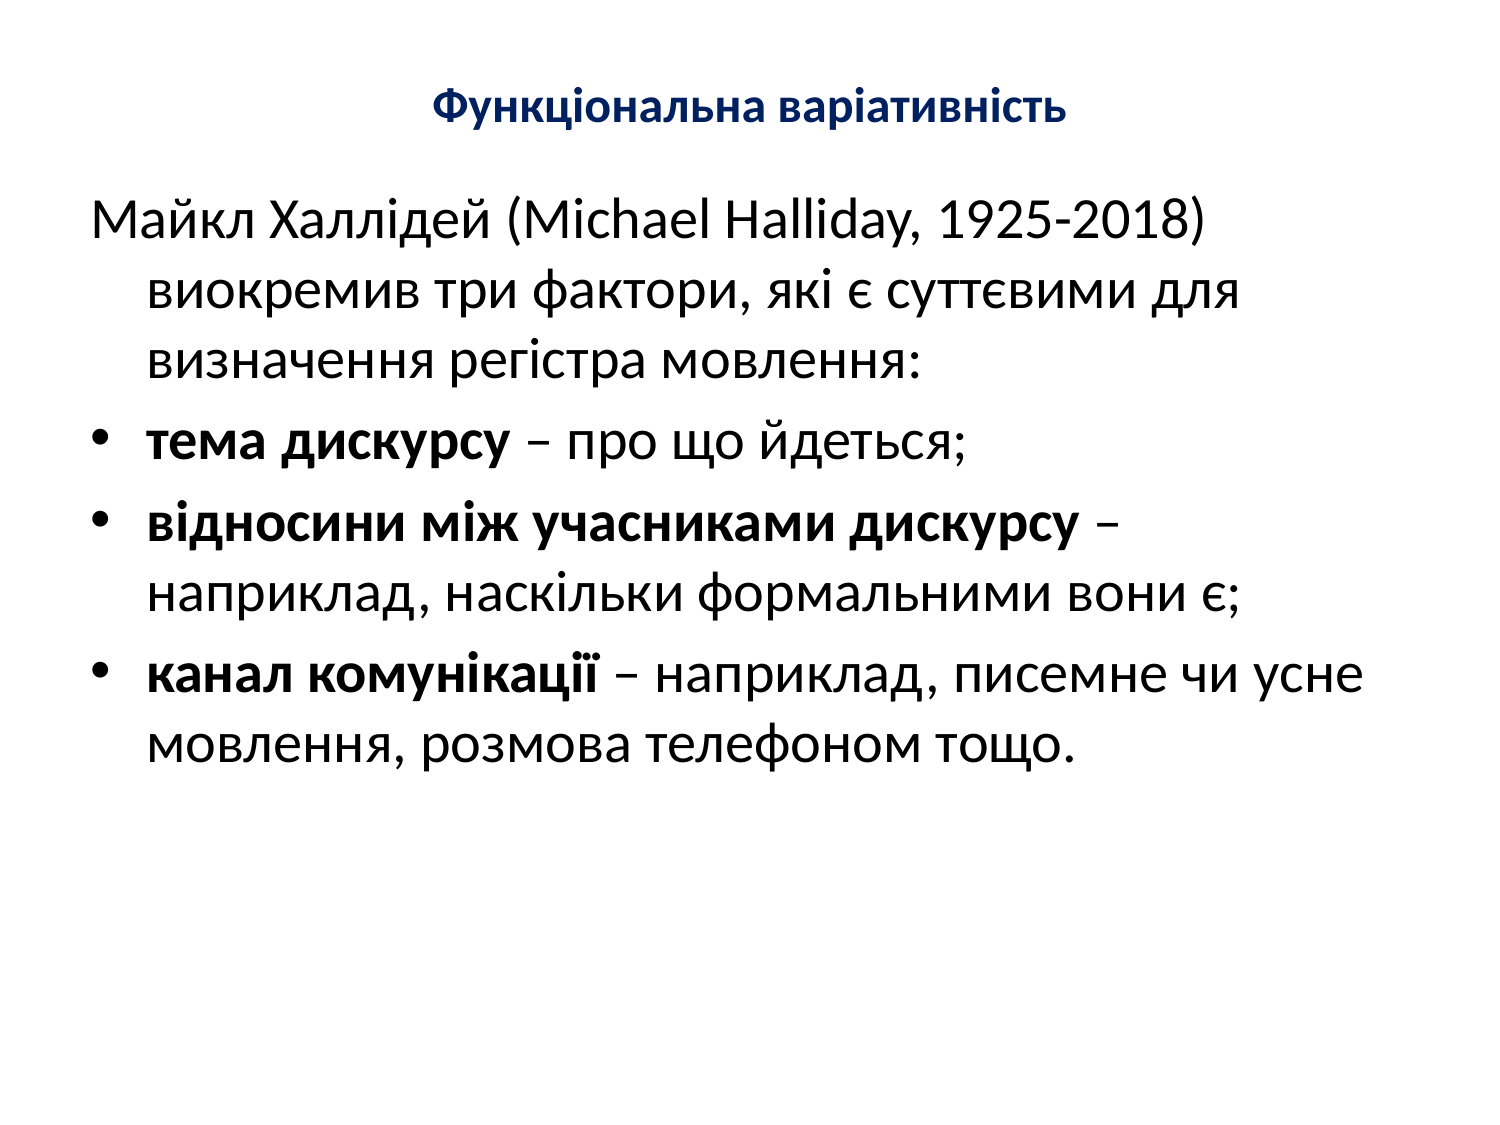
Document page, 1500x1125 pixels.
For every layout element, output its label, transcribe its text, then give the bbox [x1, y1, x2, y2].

list Майкл Халлідей (Michael Halliday, 1925-2018) виокремив три фактори, які є суттєвими для визначення регістра мовлення: тема дискурсу – про що йдеться; відносини між учасниками дискурсу – наприклад, наскільки формальними вони є; канал комунікації – наприклад, писемне чи усне мовлення, розмова телефоном тощо. [75, 172, 1425, 1005]
title Функціональна варіативність [75, 45, 1425, 161]
